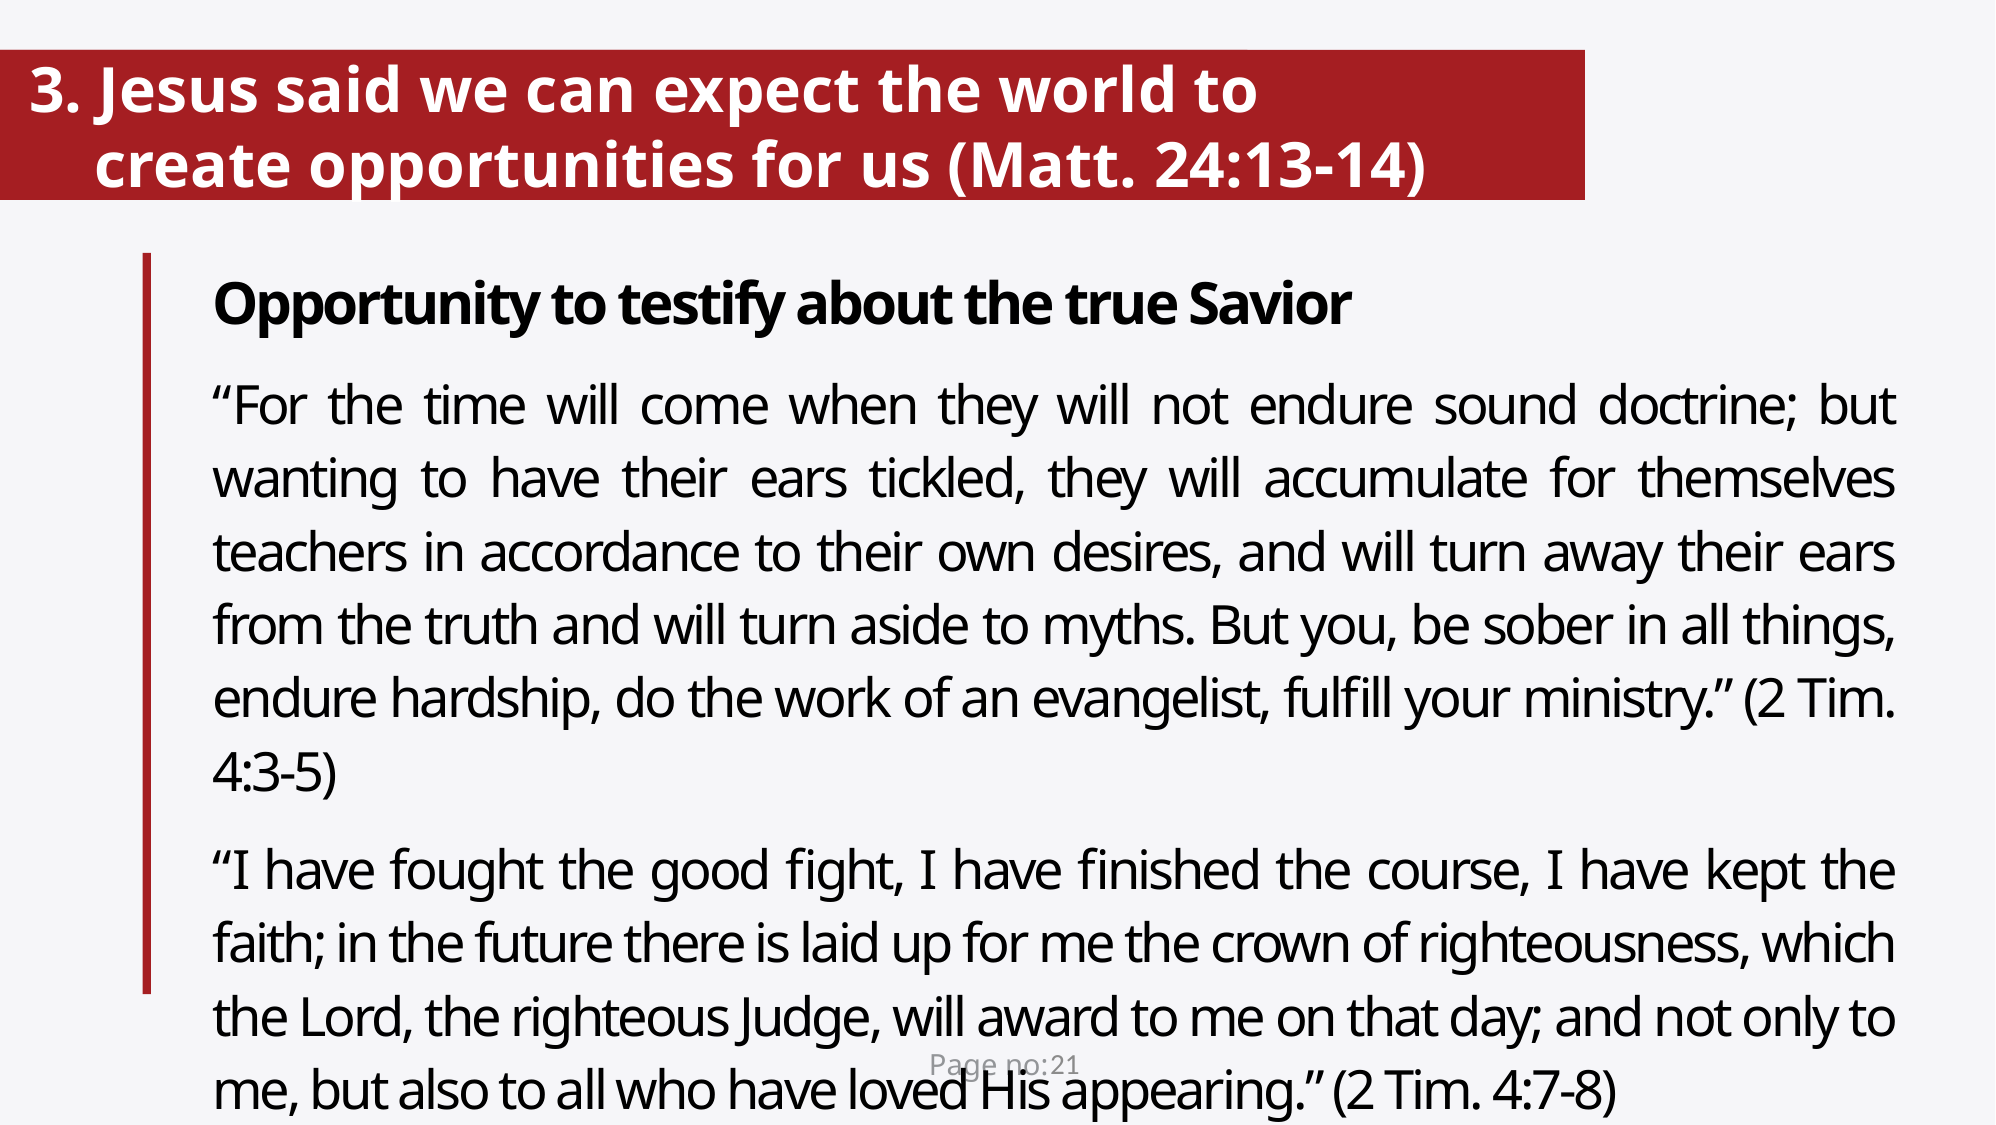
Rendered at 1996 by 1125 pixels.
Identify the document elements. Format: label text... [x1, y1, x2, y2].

subtitle Opportunity to testify about the true Savior “For the time will come when they will not endure sound doctrine; but wanting to have their ears tickled, they will accumulate for themselves teachers in accordance to their own desires, and will turn away their ears from the truth and will turn aside to myths. But you, be sober in all things, endure hardship, do the work of an evangelist, fulfill your ministry.” (2 Tim. 4:3-5) “I have fought the good fight, I have finished the course, I have kept the faith; in the future there is laid up for me the crown of righteousness, which the Lord, the righteous Judge, will award to me on that day; and not only to me, but also to all who have loved His appearing.” (2 Tim. 4:7-8) [197, 249, 1910, 1000]
text_box [0, 48, 1250, 202]
title 3. Jesus said we can expect the world to create opportunities for us (Matt. 24:13-14) [14, 62, 1810, 188]
